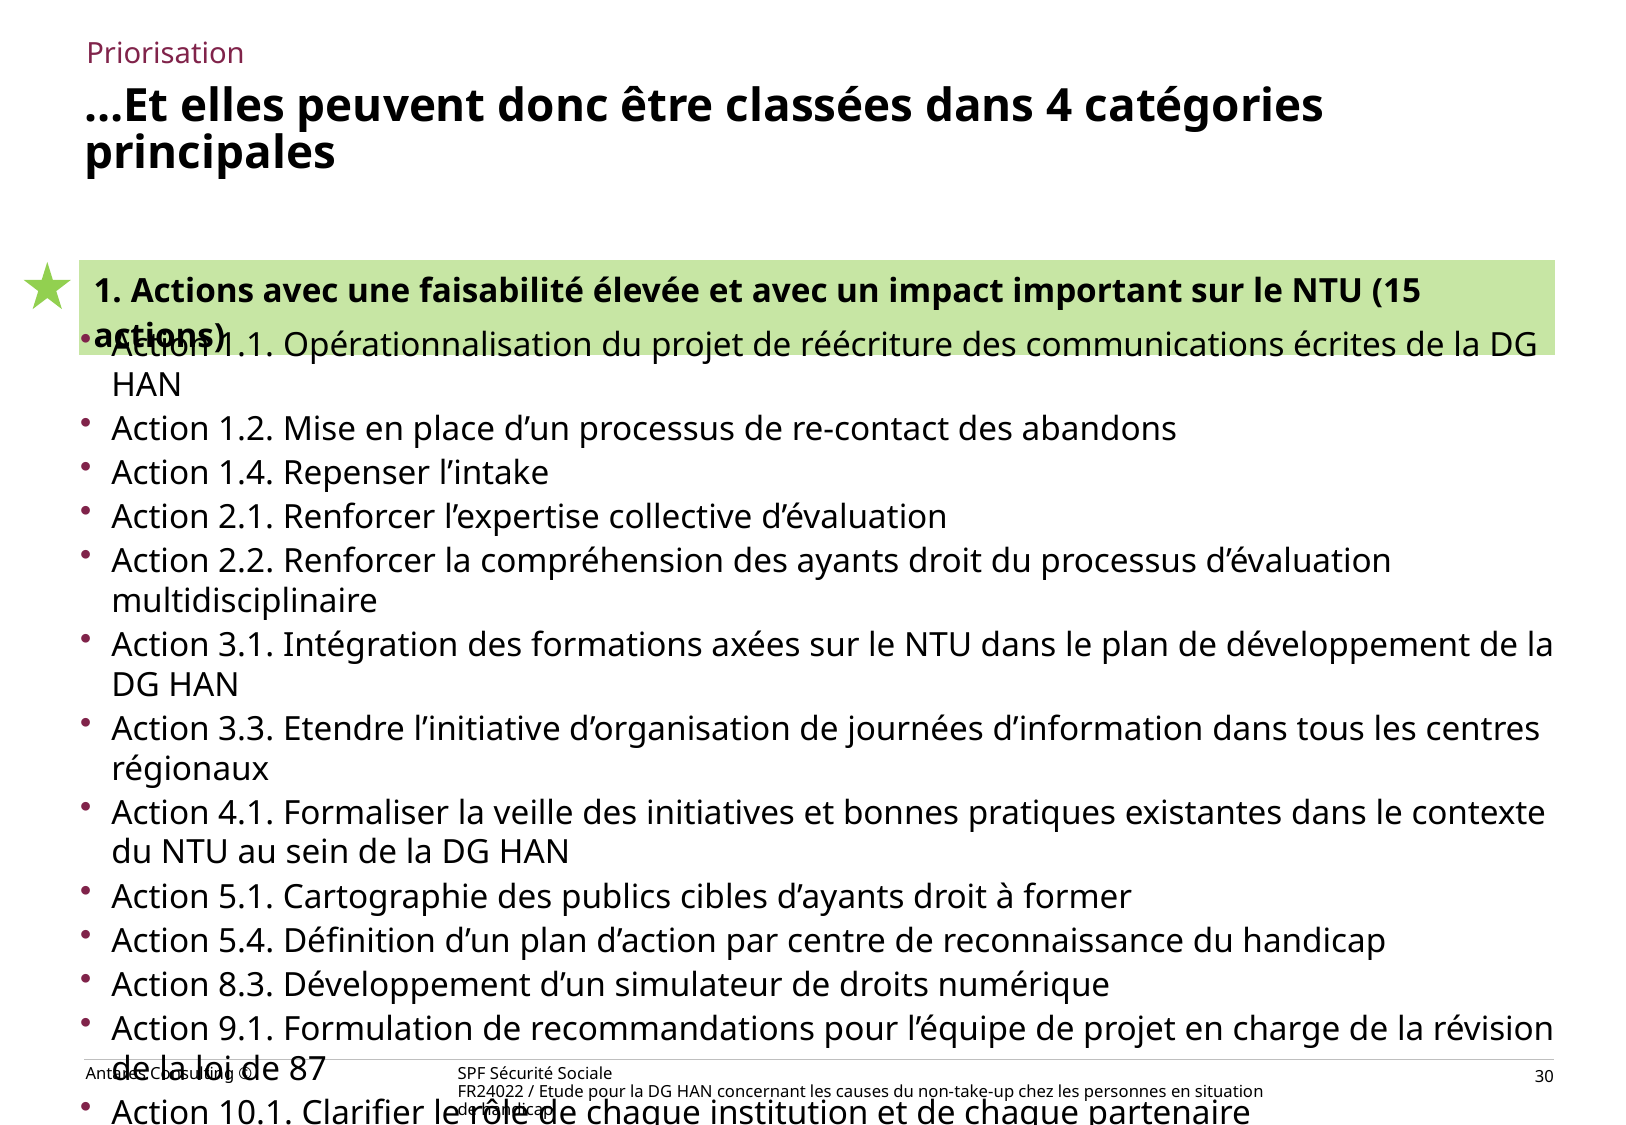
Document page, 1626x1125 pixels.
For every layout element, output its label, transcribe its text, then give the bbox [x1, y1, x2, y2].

list Action 1.1. Opérationnalisation du projet de réécriture des communications écrites de la DG HAN Action 1.2. Mise en place d’un processus de re-contact des abandons Action 1.4. Repenser l’intake Action 2.1. Renforcer l’expertise collective d’évaluation Action 2.2 . Renforcer la compréhension des ayants droit du processus d’évaluation multidisciplinaire Action 3.1 . Intégration des formations axées sur le NTU dans le plan de développement de la DG HAN Action 3.3 . Etendre l’initiative d’organisation de journées d’information dans tous les centres régionaux Action 4.1 . Formaliser la veille des initiatives et bonnes pratiques existantes dans le contexte du NTU au sein de la DG HAN Action 5.1. Cartographie des publics cibles d’ayants droit à former Action 5.4 . Définition d’un plan d’action par centre de reconnaissance du handicap Action 8.3. Développement d’un simulateur de droits numérique Action 9.1 . Formulation de recommandations pour l’équipe de projet en charge de la révision de la loi de 87 Action 10.1. Clarifier le rôle de chaque institution et de chaque partenaire Action 10.2 . Cartographie du degré de collaboration au niveau de l’intake par les partenaires Action 11.1. Assurer la continuité de la conférence interministérielle (IMC) « Handicap » [80, 322, 1557, 1028]
text_box [23, 261, 71, 310]
title …Et elles peuvent donc être classées dans 4 catégories principales [84, 82, 1550, 229]
table_header 1. Actions avec une faisabilité élevée et avec un impact important sur le NTU (15 actions) [79, 260, 1555, 355]
text_box Priorisation [86, 38, 1522, 70]
